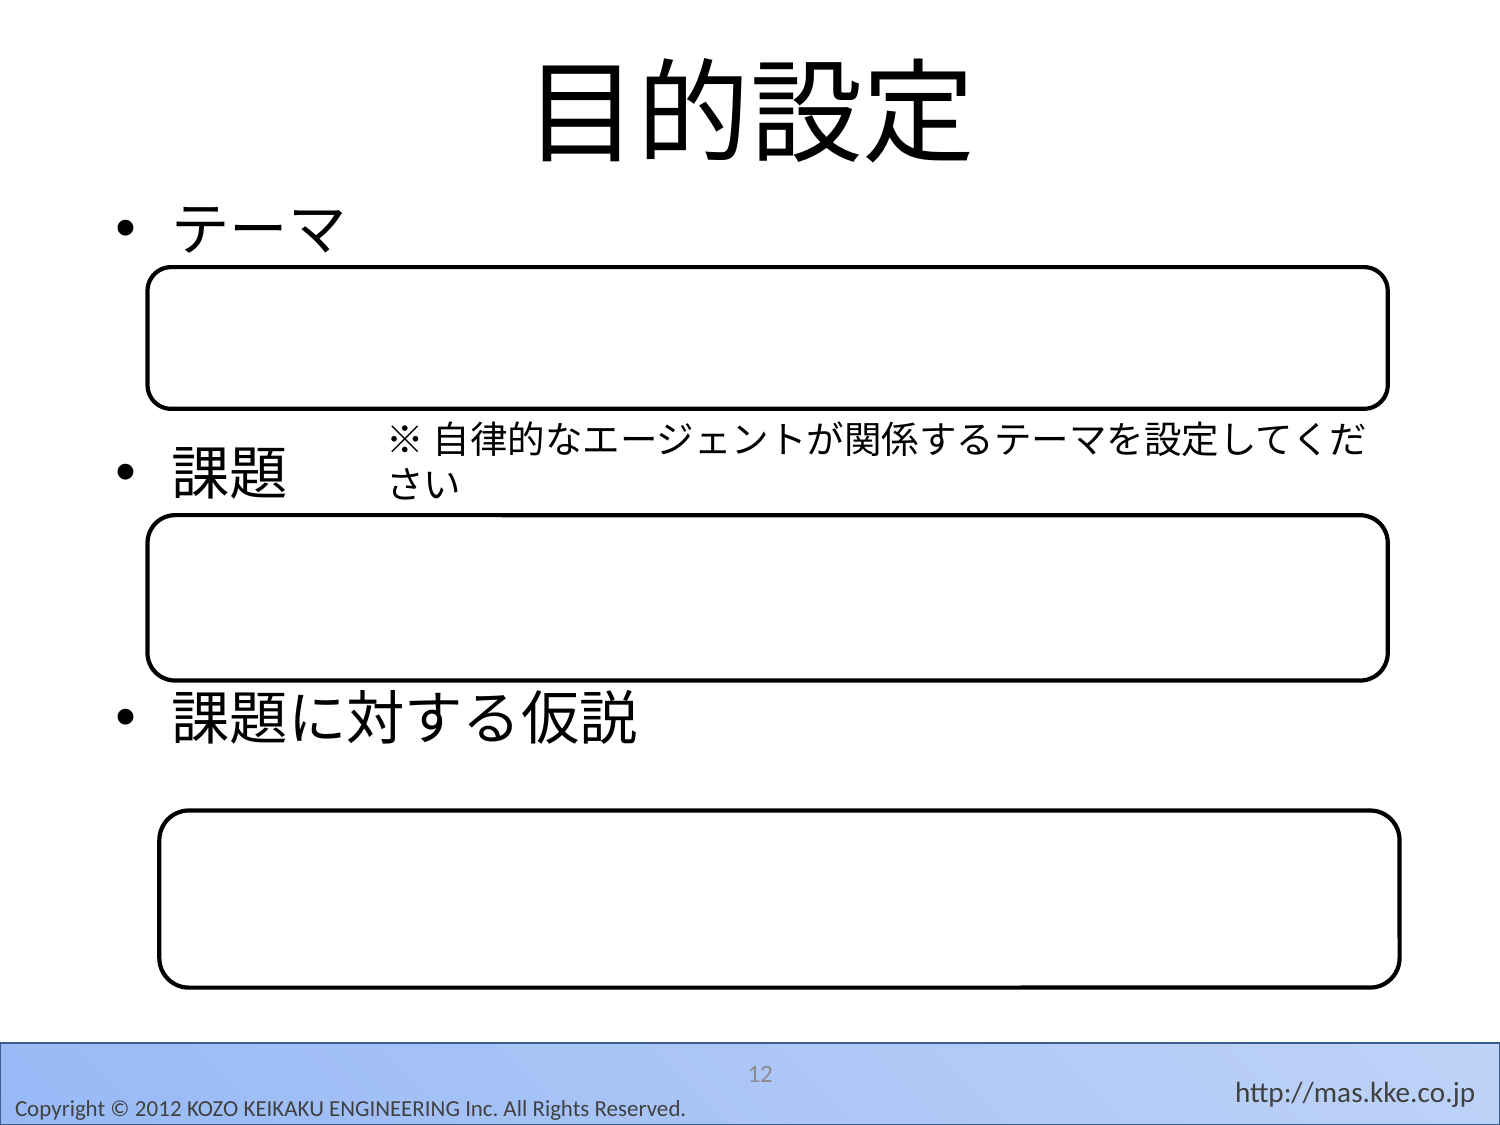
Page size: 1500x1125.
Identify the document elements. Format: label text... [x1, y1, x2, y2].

title 目的設定 [75, 45, 1425, 173]
text_box ※自律的なエージェントが関係するテーマを設定してください [371, 408, 1399, 514]
text_box [145, 513, 1390, 683]
footer Copyright © 2012 KOZO KEIKAKU ENGINEERING Inc. All Rights Reserved. [0, 1088, 988, 1125]
text_box [145, 265, 1390, 411]
slide_number 12 [653, 1042, 868, 1103]
list テーマ 課題 課題に対する仮説 [100, 184, 1329, 1059]
text_box [157, 808, 1402, 990]
